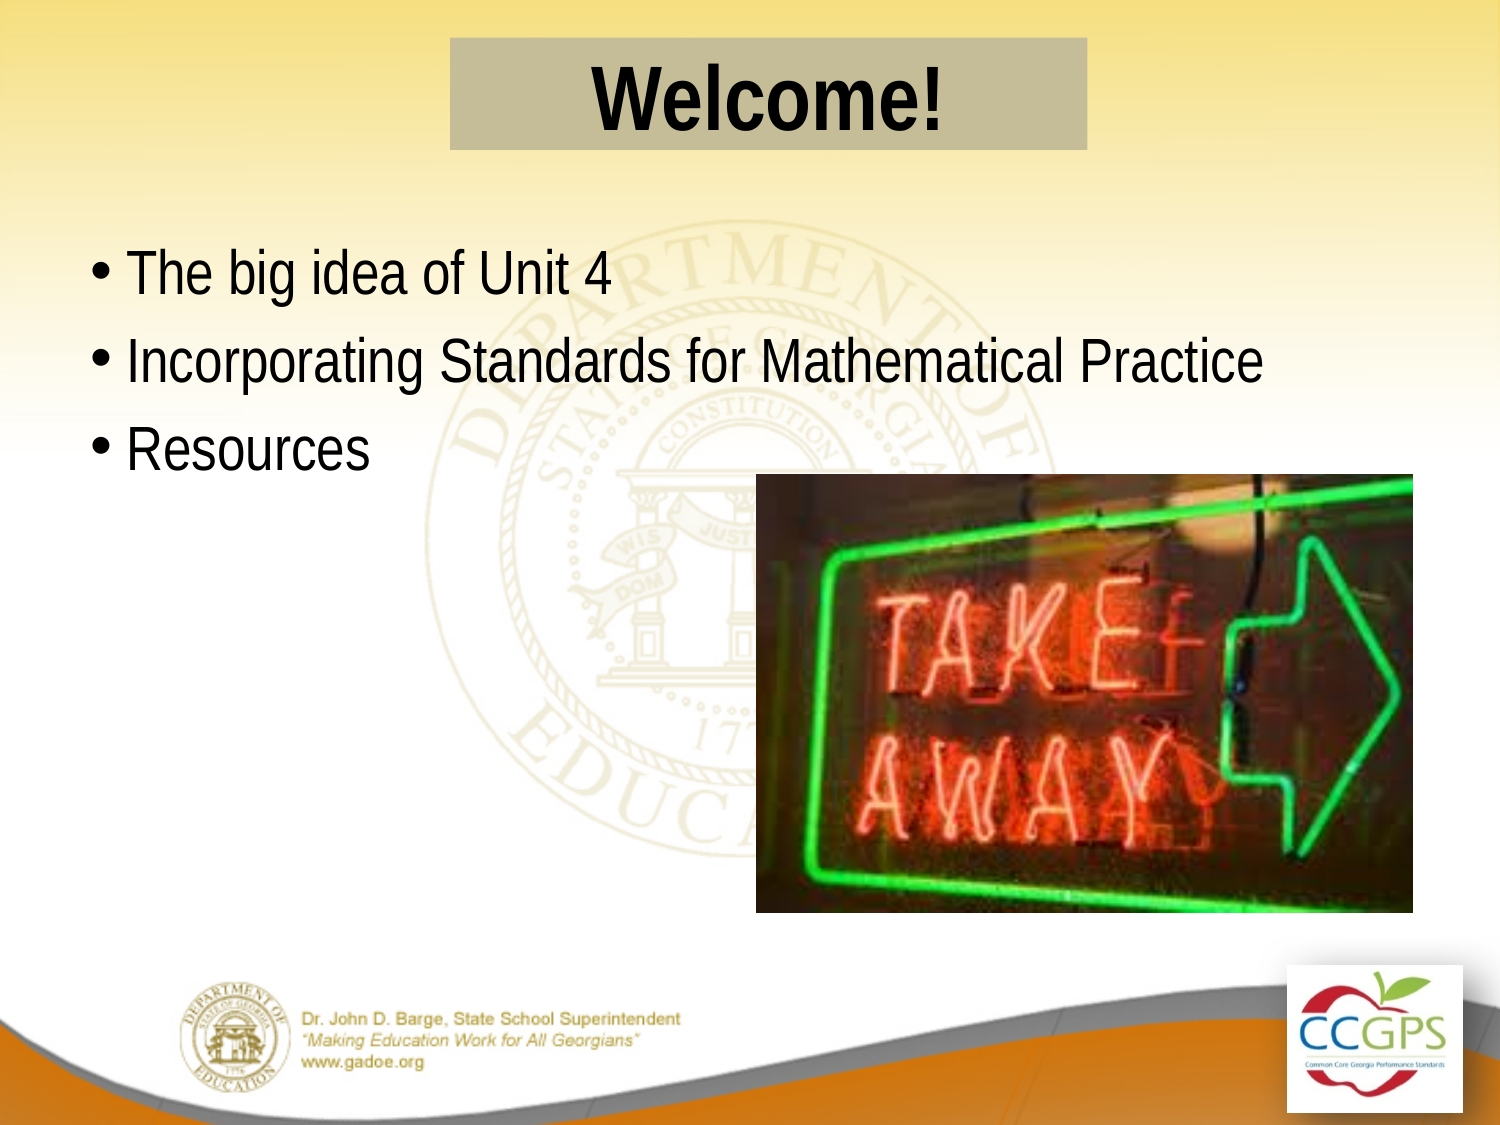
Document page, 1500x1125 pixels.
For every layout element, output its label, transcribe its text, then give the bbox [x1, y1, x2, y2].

title Welcome! [449, 37, 1088, 151]
picture [0, 0, 1500, 1125]
subtitle The big idea of Unit 4 Incorporating Standards for Mathematical Practice Resources [0, 224, 1463, 613]
